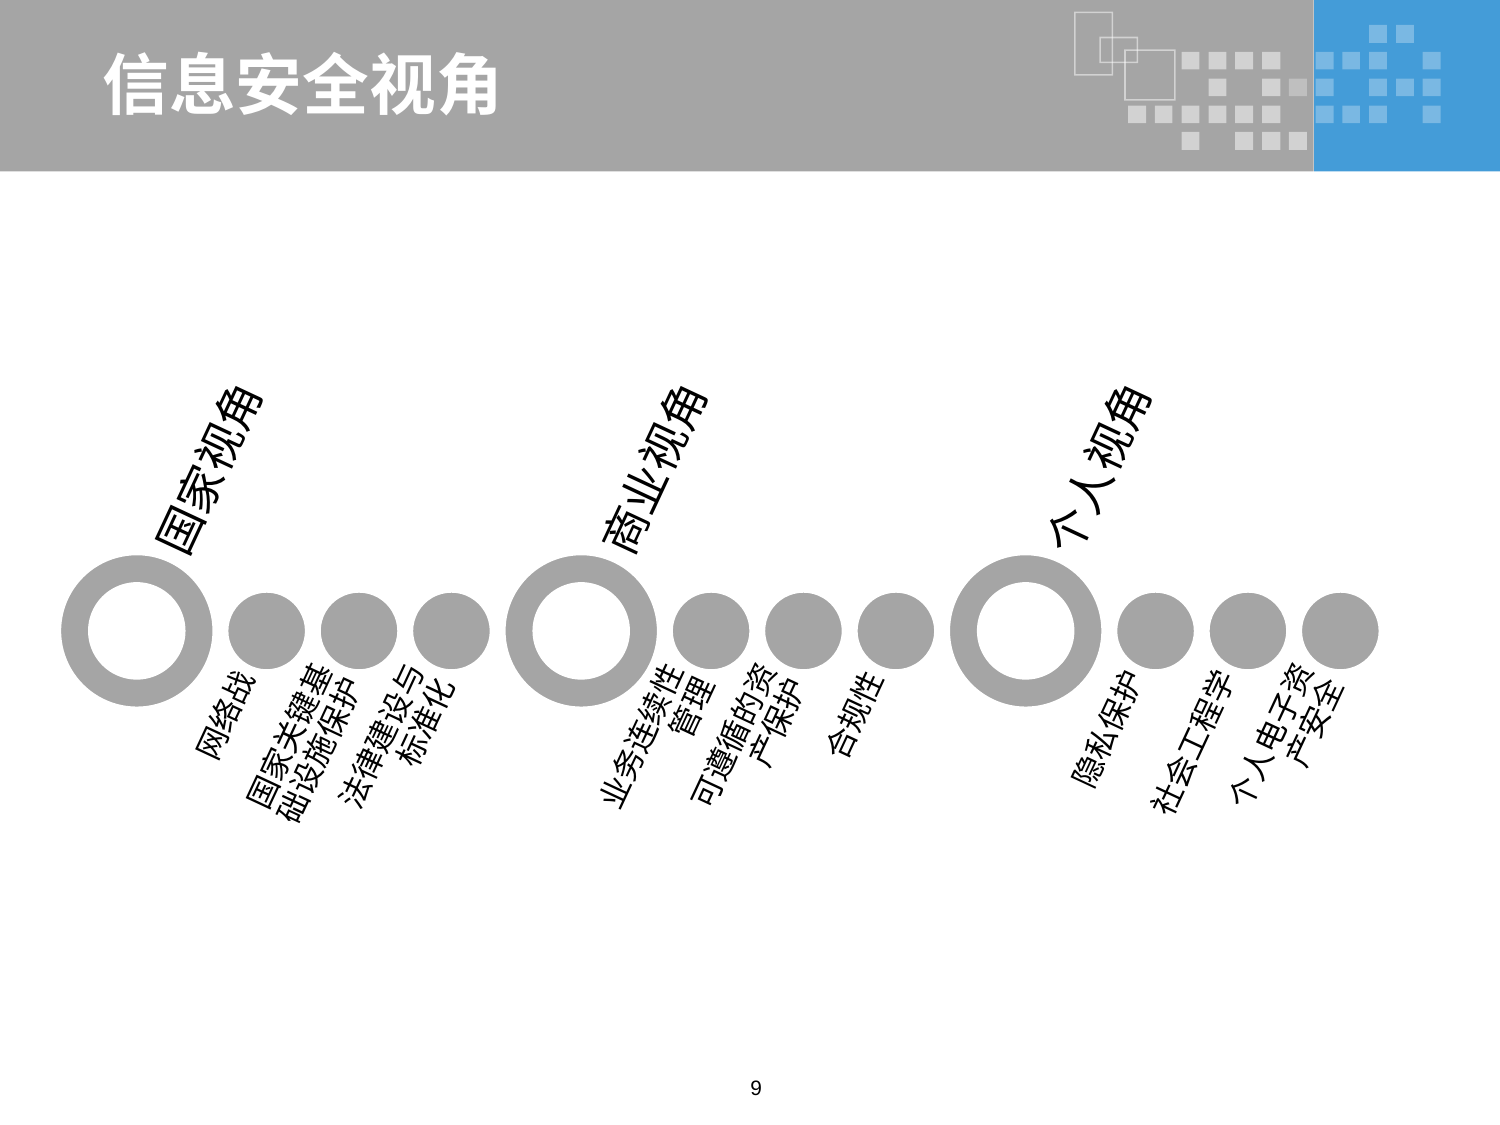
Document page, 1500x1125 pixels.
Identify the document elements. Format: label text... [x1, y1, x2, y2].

title 信息安全视角 [87, 42, 1252, 123]
slide_number 9 [687, 1066, 826, 1111]
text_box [58, 201, 1465, 1000]
